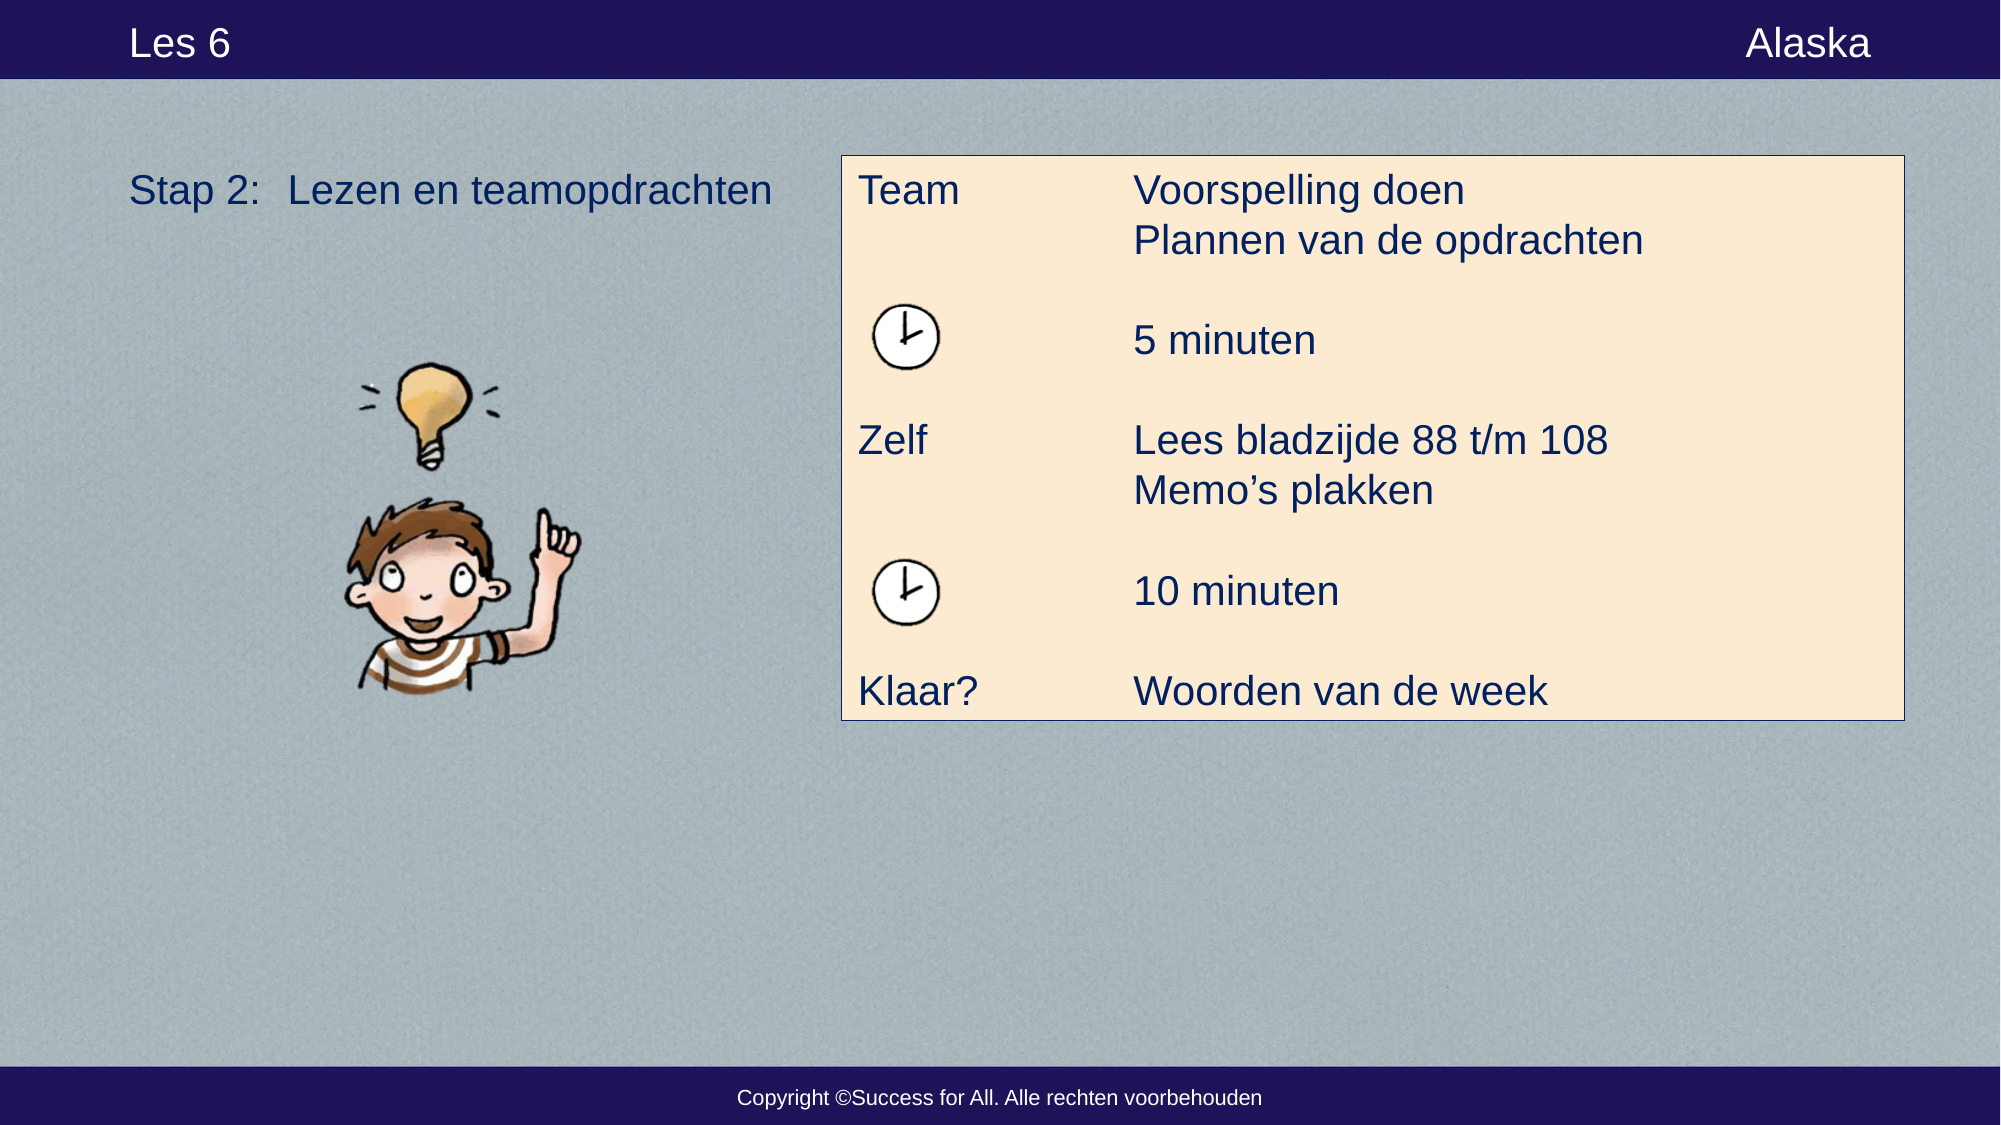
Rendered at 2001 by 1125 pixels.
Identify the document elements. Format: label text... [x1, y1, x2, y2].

picture [0, 0, 2001, 1125]
text_box Les 6 [114, 8, 354, 73]
text_box Team Voorspelling doen Plannen van de opdrachten 5 minuten Zelf Lees bladzijde 88 t/m 108 Memo’s plakken 10 minuten Klaar? Woorden van de week [841, 155, 1905, 721]
text_box Alaska [999, 8, 1886, 73]
text_box Stap 2: Lezen en teamopdrachten [114, 155, 841, 271]
text_box Copyright ©Success for All. Alle rechten voorbehouden [0, 1076, 2000, 1125]
